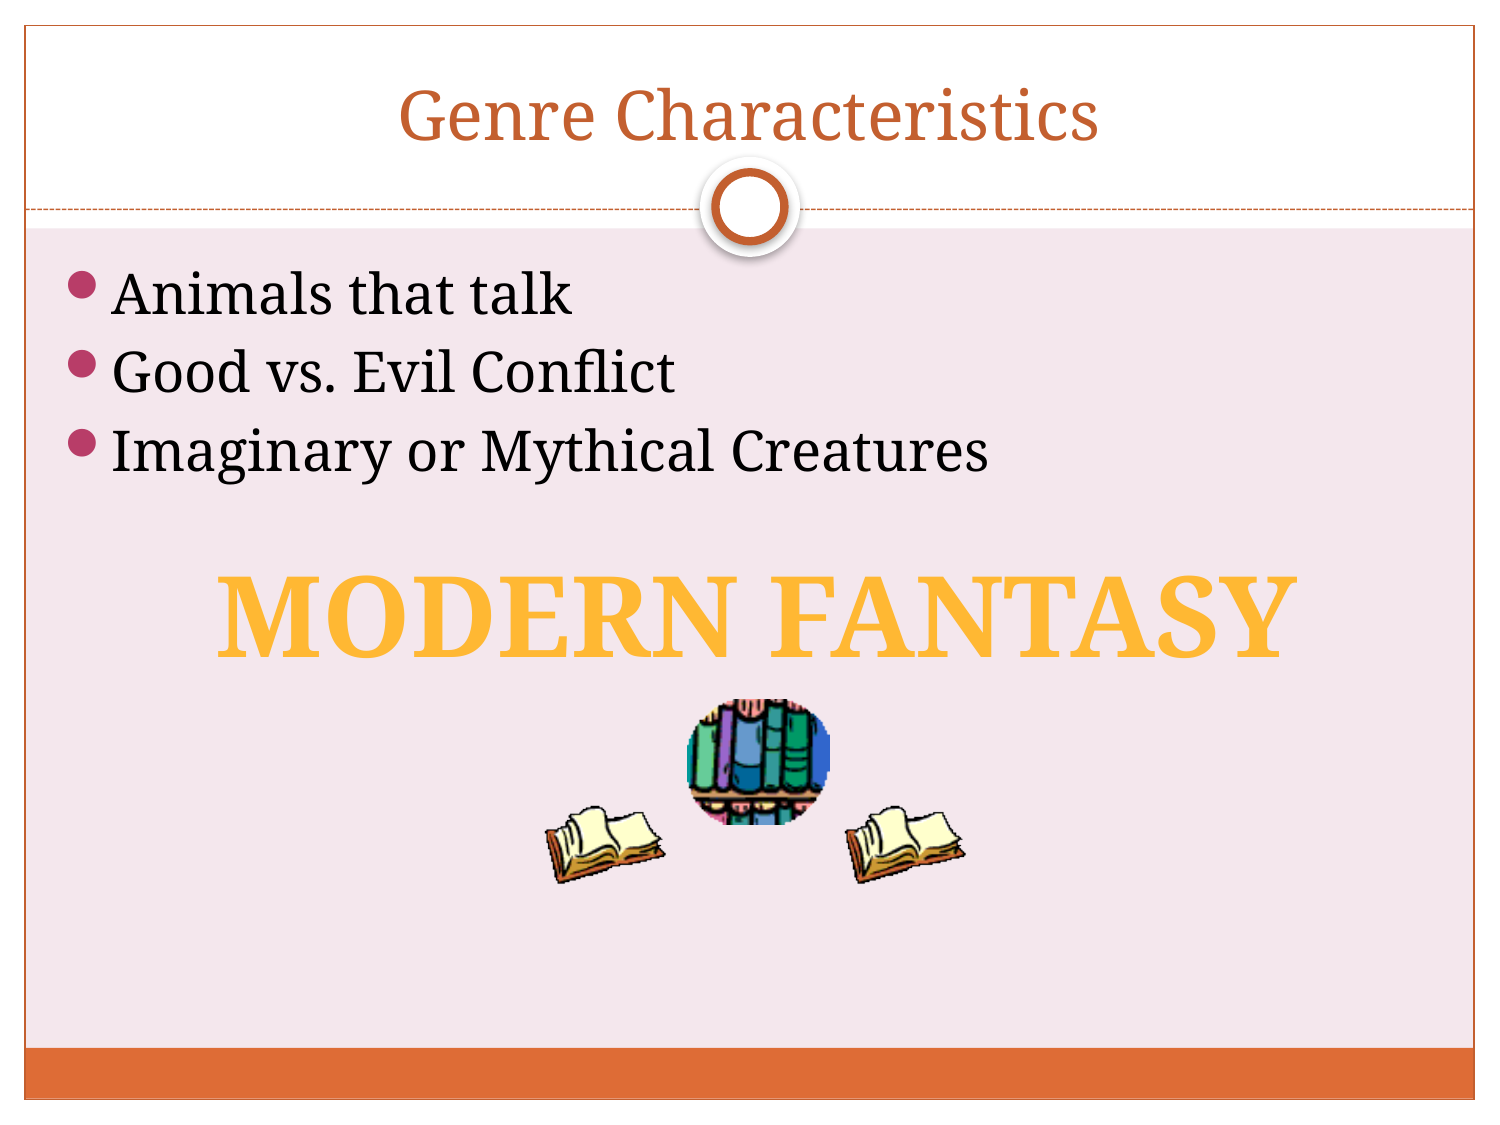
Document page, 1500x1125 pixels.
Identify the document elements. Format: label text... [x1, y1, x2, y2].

list Animals that talk Good vs. Evil Conflict Imaginary or Mythical Creatures [49, 250, 1445, 1001]
picture [687, 699, 830, 826]
text_box Modern Fantasy [200, 537, 1313, 688]
title Genre Characteristics [49, 37, 1450, 162]
picture [837, 787, 971, 890]
picture [537, 787, 671, 890]
